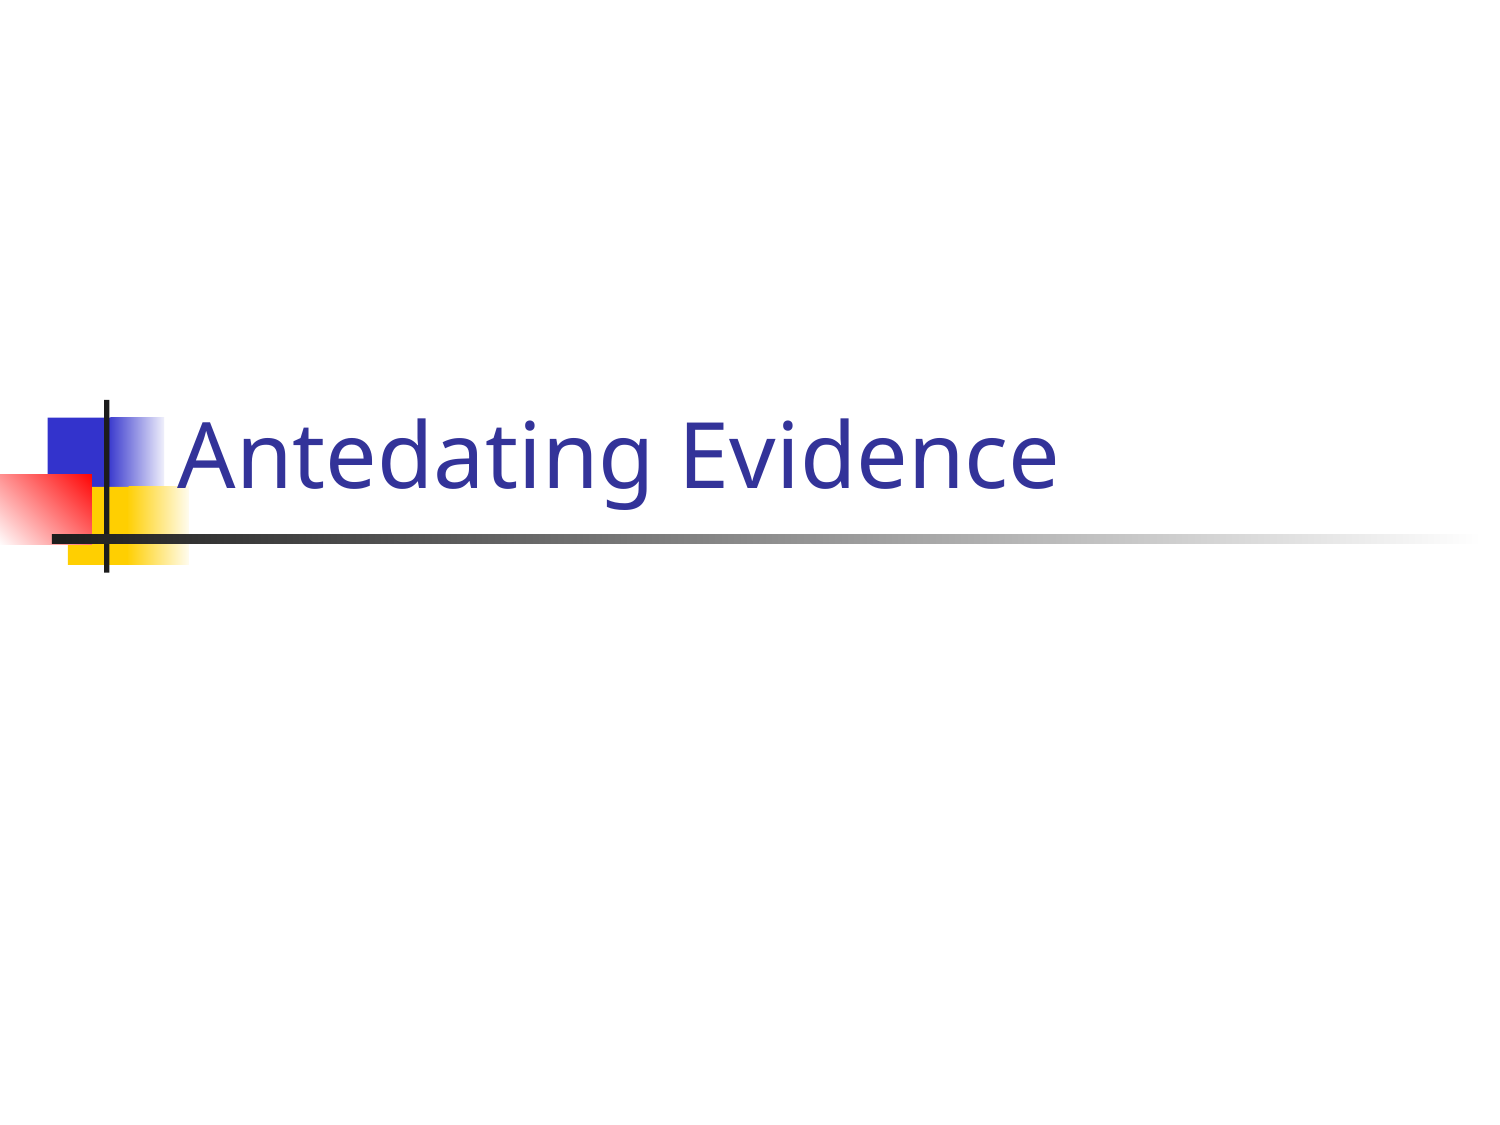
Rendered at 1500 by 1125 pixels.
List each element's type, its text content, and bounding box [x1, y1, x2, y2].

title Antedating Evidence [162, 274, 1438, 516]
